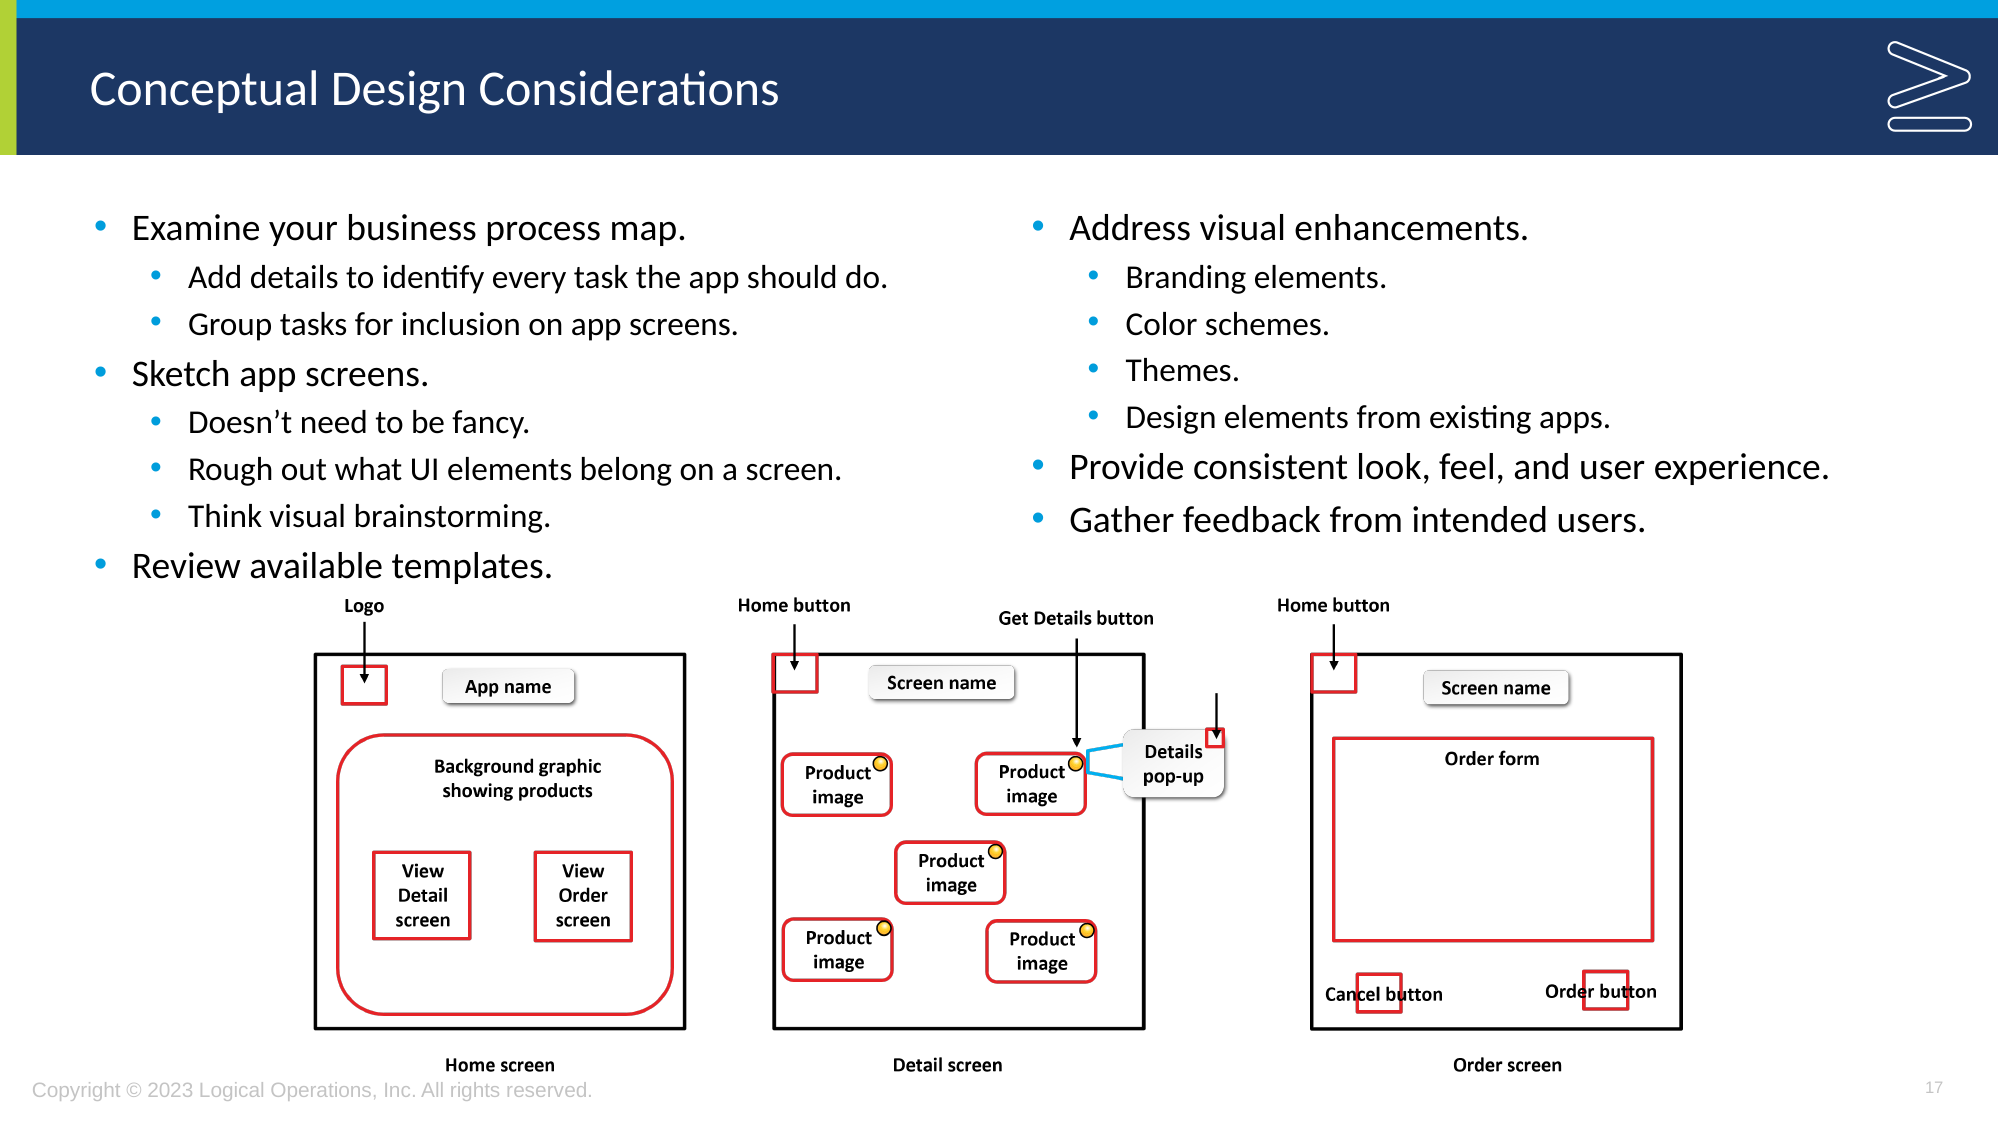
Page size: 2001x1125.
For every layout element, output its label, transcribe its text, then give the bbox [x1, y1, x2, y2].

picture [0, 0, 74, 155]
list Address visual enhancements. Branding elements. Color schemes. Themes. Design elements from existing apps. Provide consistent look, feel, and user experience. Gather feedback from intended users. [1016, 195, 1900, 939]
title Conceptual Design Considerations [74, 16, 1850, 155]
picture [306, 586, 1693, 1089]
slide_number 17 [1491, 1057, 1959, 1118]
picture [1850, 19, 1998, 155]
list Examine your business process map. Add details to identify every task the app should do. Group tasks for inclusion on app screens. Sketch app screens. Doesn’t need to be fancy. Rough out what UI elements belong on a screen. Think visual brainstorming. Review available templates. [79, 195, 963, 939]
